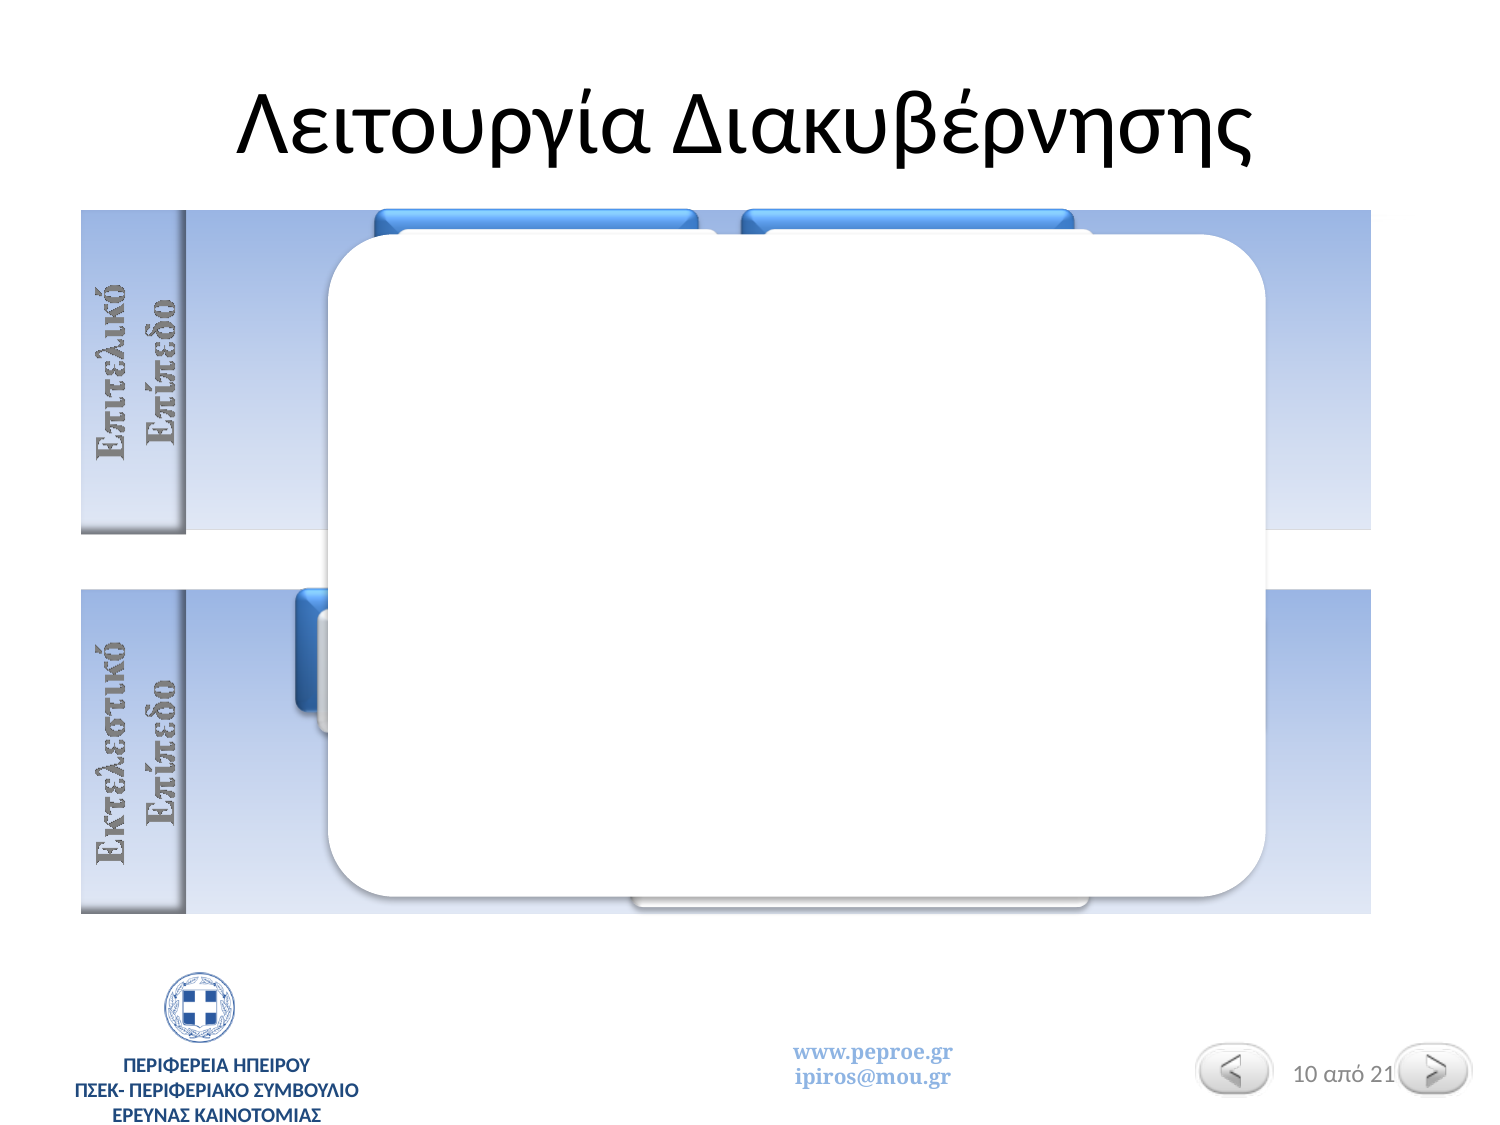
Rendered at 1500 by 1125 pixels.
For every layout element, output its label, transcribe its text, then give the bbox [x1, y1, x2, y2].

picture [0, 204, 1500, 921]
title Λειτουργία Διακυβέρνησης [70, 23, 1421, 210]
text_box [327, 234, 1266, 897]
text_box www.peproe.gr ipiros@mou.gr [691, 1031, 1055, 1096]
picture [1195, 1031, 1274, 1110]
picture [1394, 1031, 1473, 1110]
text_box ΠΕΡΙΦΕΡΕΙΑ ΗΠΕΙΡΟΥ ΠΣΕΚ- ΠΕΡΙΦΕΡΙΑΚΟ ΣΥΜΒΟΥΛΙΟ ΕΡΕΥΝΑΣ ΚΑΙΝΟΤΟΜΙΑΣ [35, 1044, 399, 1125]
picture [163, 972, 235, 1044]
slide_number 10 από 21 [1277, 1042, 1389, 1103]
